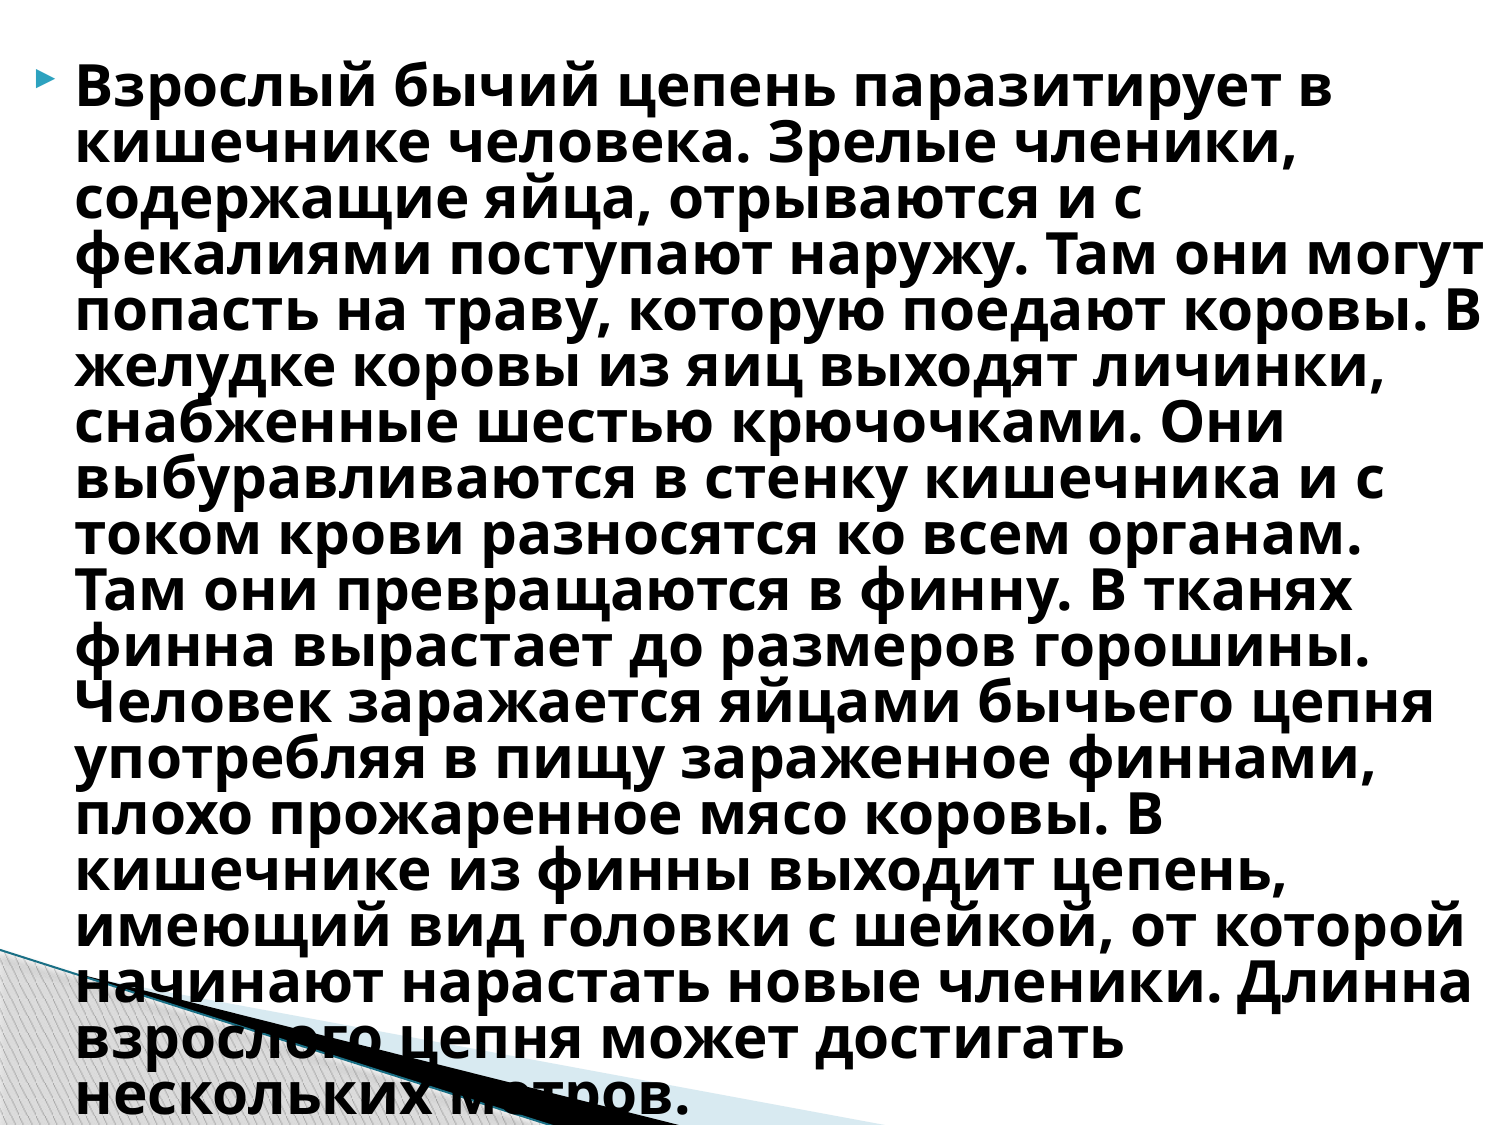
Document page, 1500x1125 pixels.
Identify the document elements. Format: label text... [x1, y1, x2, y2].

list Взрослый бычий цепень паразитирует в кишечнике человека. Зрелые членики, содержащие яйца, отрываются и с фекалиями поступают наружу. Там они могут попасть на траву, которую поедают коровы. В желудке коровы из яиц выходят личинки, снабженные шестью крючочками. Они выбуравливаются в стенку кишечника и с током крови разносятся ко всем органам. Там они превращаются в финну. В тканях финна вырастает до размеров горошины. Человек заражается яйцами бычьего цепня употребляя в пищу зараженное финнами, плохо прожаренное мясо коровы. В кишечнике из финны выходит цепень, имеющий вид головки с шейкой, от которой начинают нарастать новые членики. Длинна взрослого цепня может достигать нескольких метров. [0, 54, 1500, 1125]
